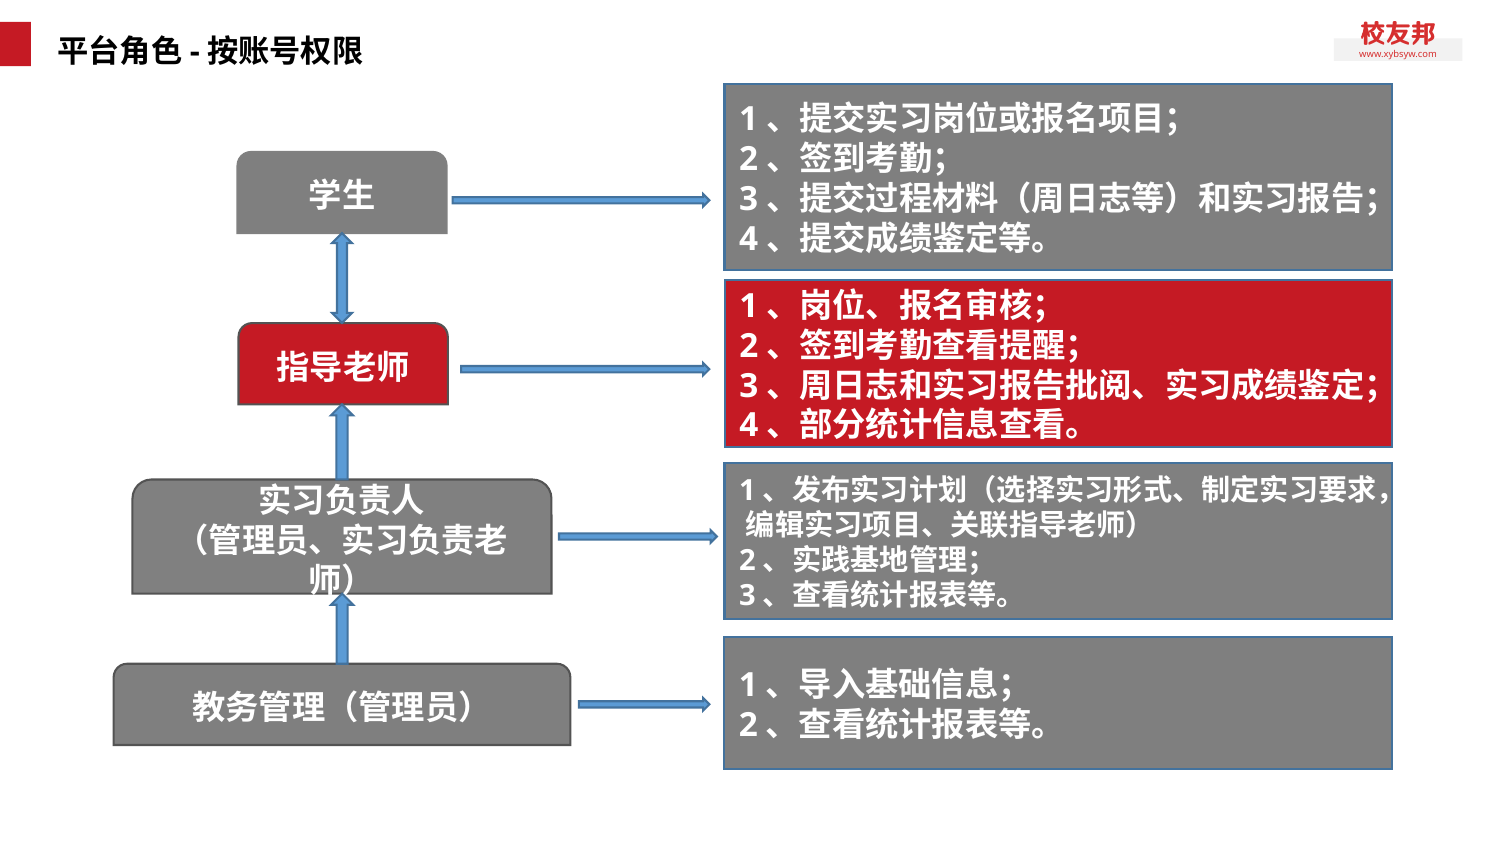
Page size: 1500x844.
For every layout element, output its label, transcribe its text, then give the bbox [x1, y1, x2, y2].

text_box 1、发布实习计划（选择实习形式、制定实习要求， 编辑实习项目、关联指导老师） 2、实践基地管理； 3、查看统计报表等。 [723, 462, 1393, 620]
text_box [557, 527, 719, 546]
text_box 1、岗位、报名审核； 2、签到考勤查看提醒； 3、周日志和实习报告批阅、实习成绩鉴定； 4、部分统计信息查看。 [724, 279, 1393, 448]
text_box [328, 402, 356, 481]
text_box 实习负责人 （管理员、实习负责老师） [131, 478, 553, 595]
title 平台角色-按账号权限 [42, 11, 939, 77]
text_box [451, 191, 711, 210]
text_box 1、提交实习岗位或报名项目； 2、签到考勤； 3、提交过程材料（周日志等）和实习报告； 4、提交成绩鉴定等。 [723, 83, 1393, 271]
text_box 学生 [236, 150, 448, 235]
text_box 1、导入基础信息； 2、查看统计报表等。 [723, 636, 1393, 770]
text_box 教务管理（管理员） [112, 662, 572, 747]
text_box [329, 231, 355, 325]
text_box [328, 592, 356, 665]
text_box 指导老师 [237, 322, 449, 406]
picture [1361, 21, 1435, 45]
text_box [577, 695, 711, 714]
text_box [460, 360, 711, 378]
